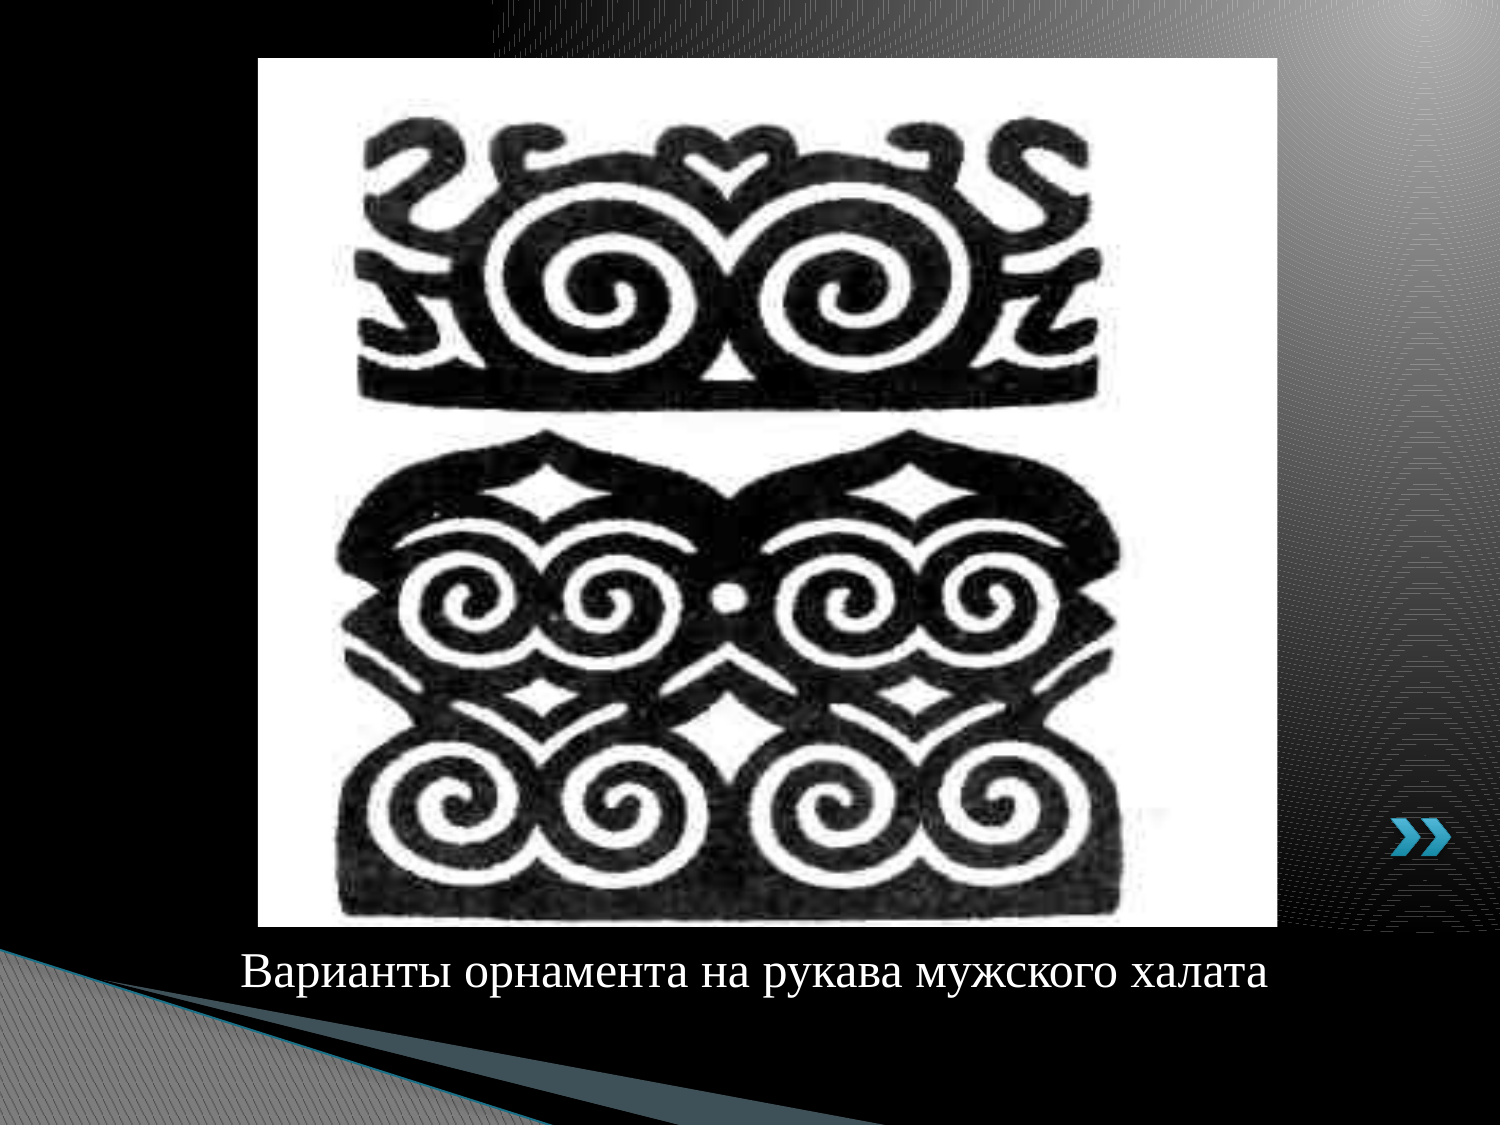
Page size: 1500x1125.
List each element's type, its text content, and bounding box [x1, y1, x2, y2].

picture [257, 58, 1278, 927]
list Варианты орнамента на рукава мужского халата [187, 937, 1325, 1043]
picture [0, 952, 543, 1125]
